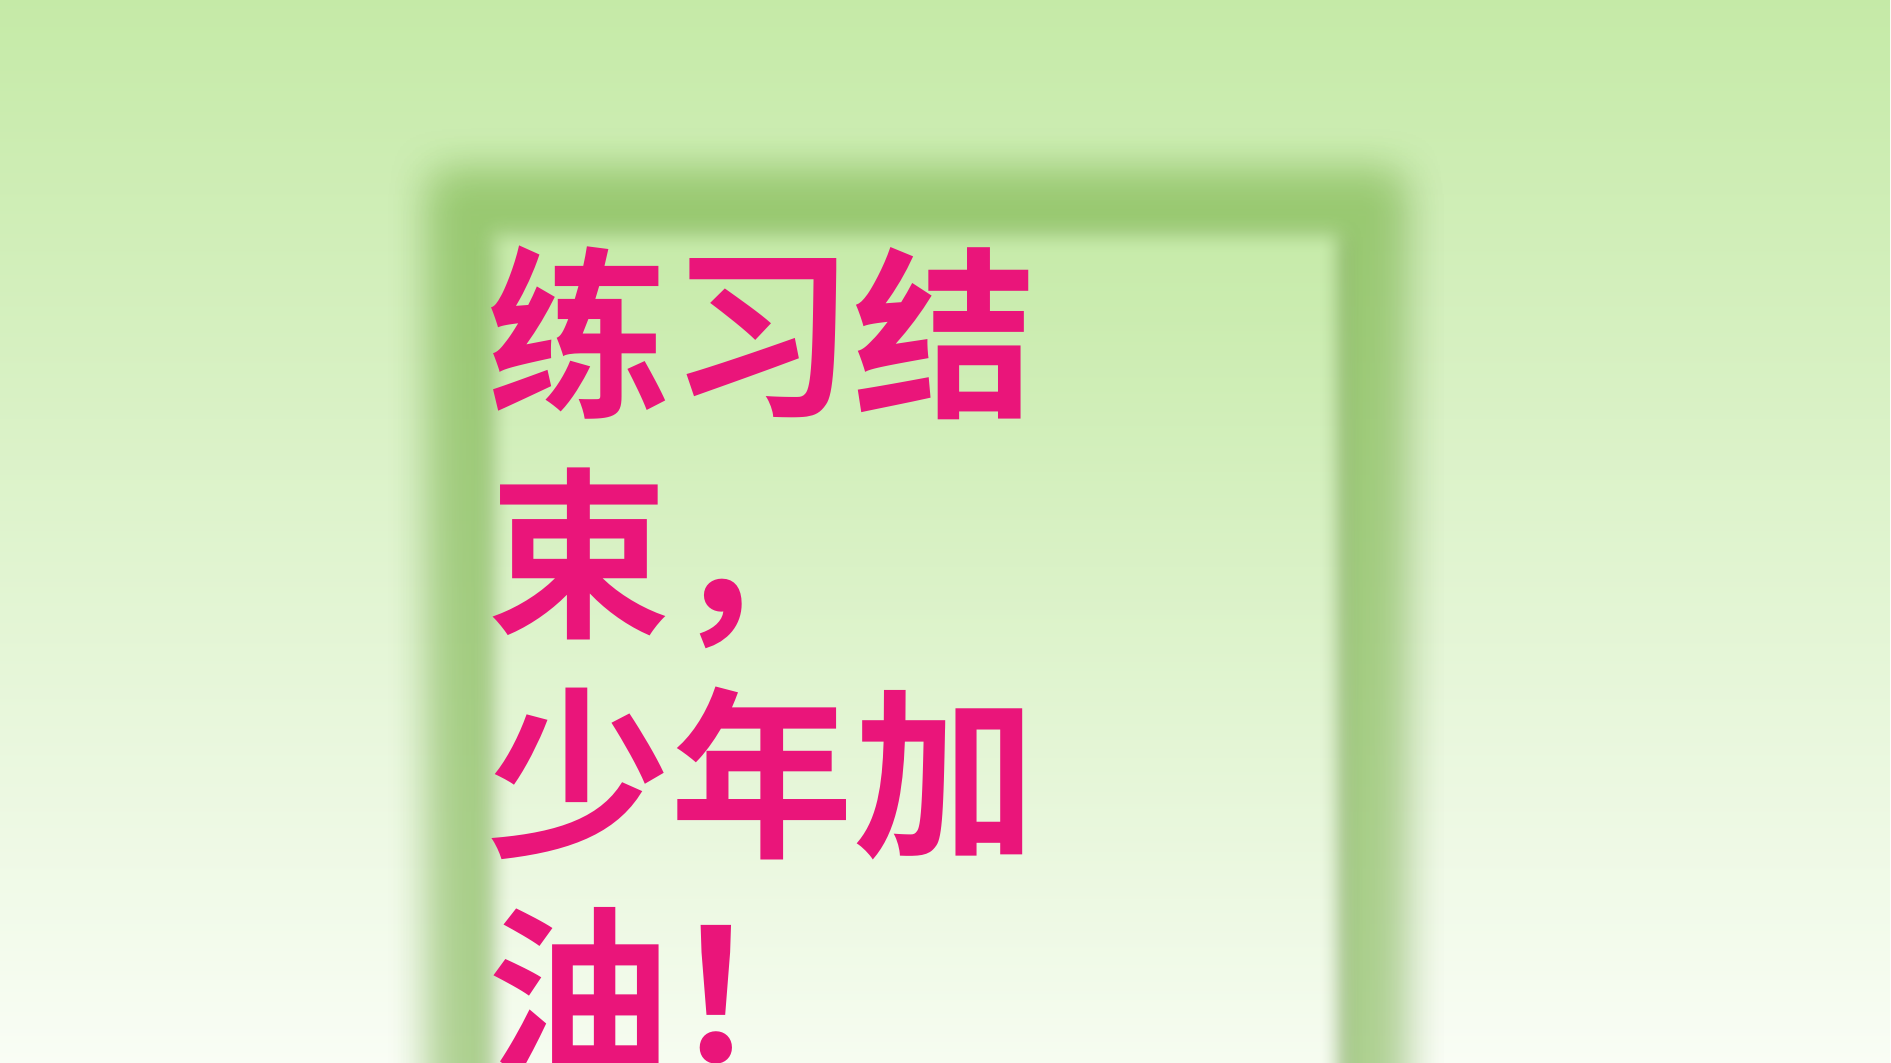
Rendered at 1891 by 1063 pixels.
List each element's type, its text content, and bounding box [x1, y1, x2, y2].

text_box 练习结束， 少年加油！ [507, 248, 1325, 1063]
